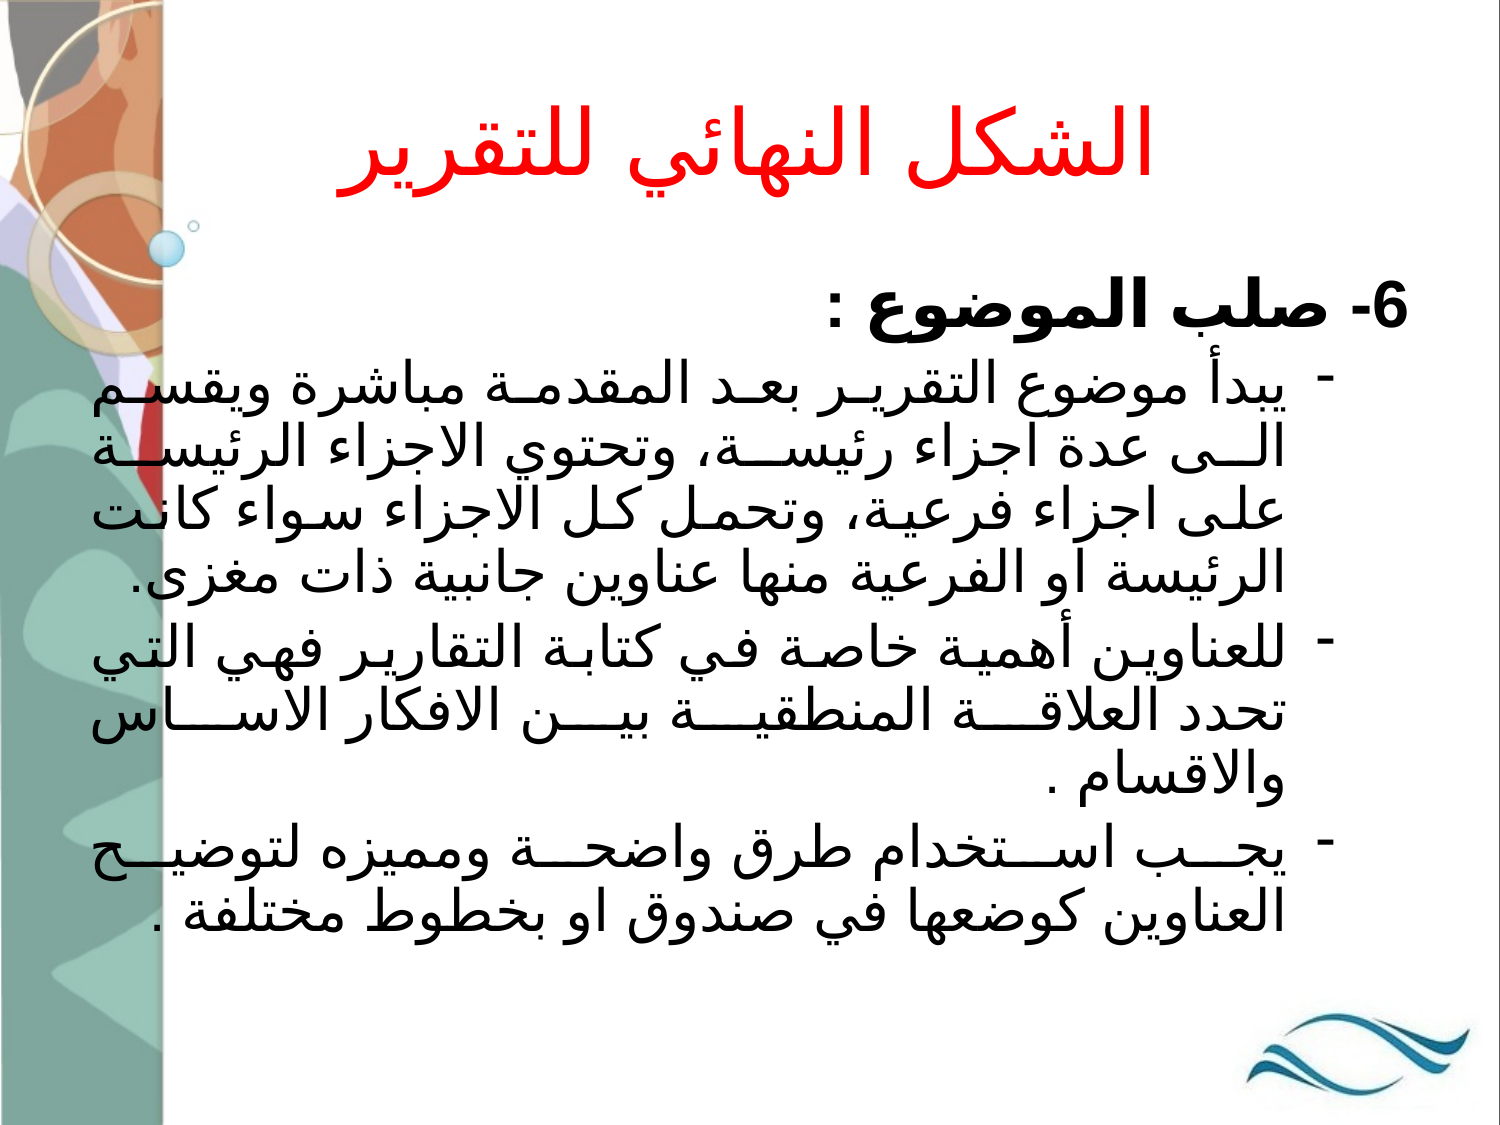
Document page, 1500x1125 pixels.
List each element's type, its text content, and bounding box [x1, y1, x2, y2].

picture [0, 0, 1500, 1125]
list 6- صلب الموضوع : يبدأ موضوع التقرير بعد المقدمة مباشرة ويقسم الى عدة اجزاء رئيسة، وتحتوي الاجزاء الرئيسة على اجزاء فرعية، وتحمل كل الاجزاء سواء كانت الرئيسة او الفرعية منها عناوين جانبية ذات مغزى. للعناوين أهمية خاصة في كتابة التقارير فهي التي تحدد العلاقة المنطقية بين الافكار الاساس والاقسام . يجب استخدام طرق واضحة ومميزه لتوضيح العناوين كوضعها في صندوق او بخطوط مختلفة . [74, 262, 1426, 1006]
title الشكل النهائي للتقرير [74, 44, 1426, 233]
